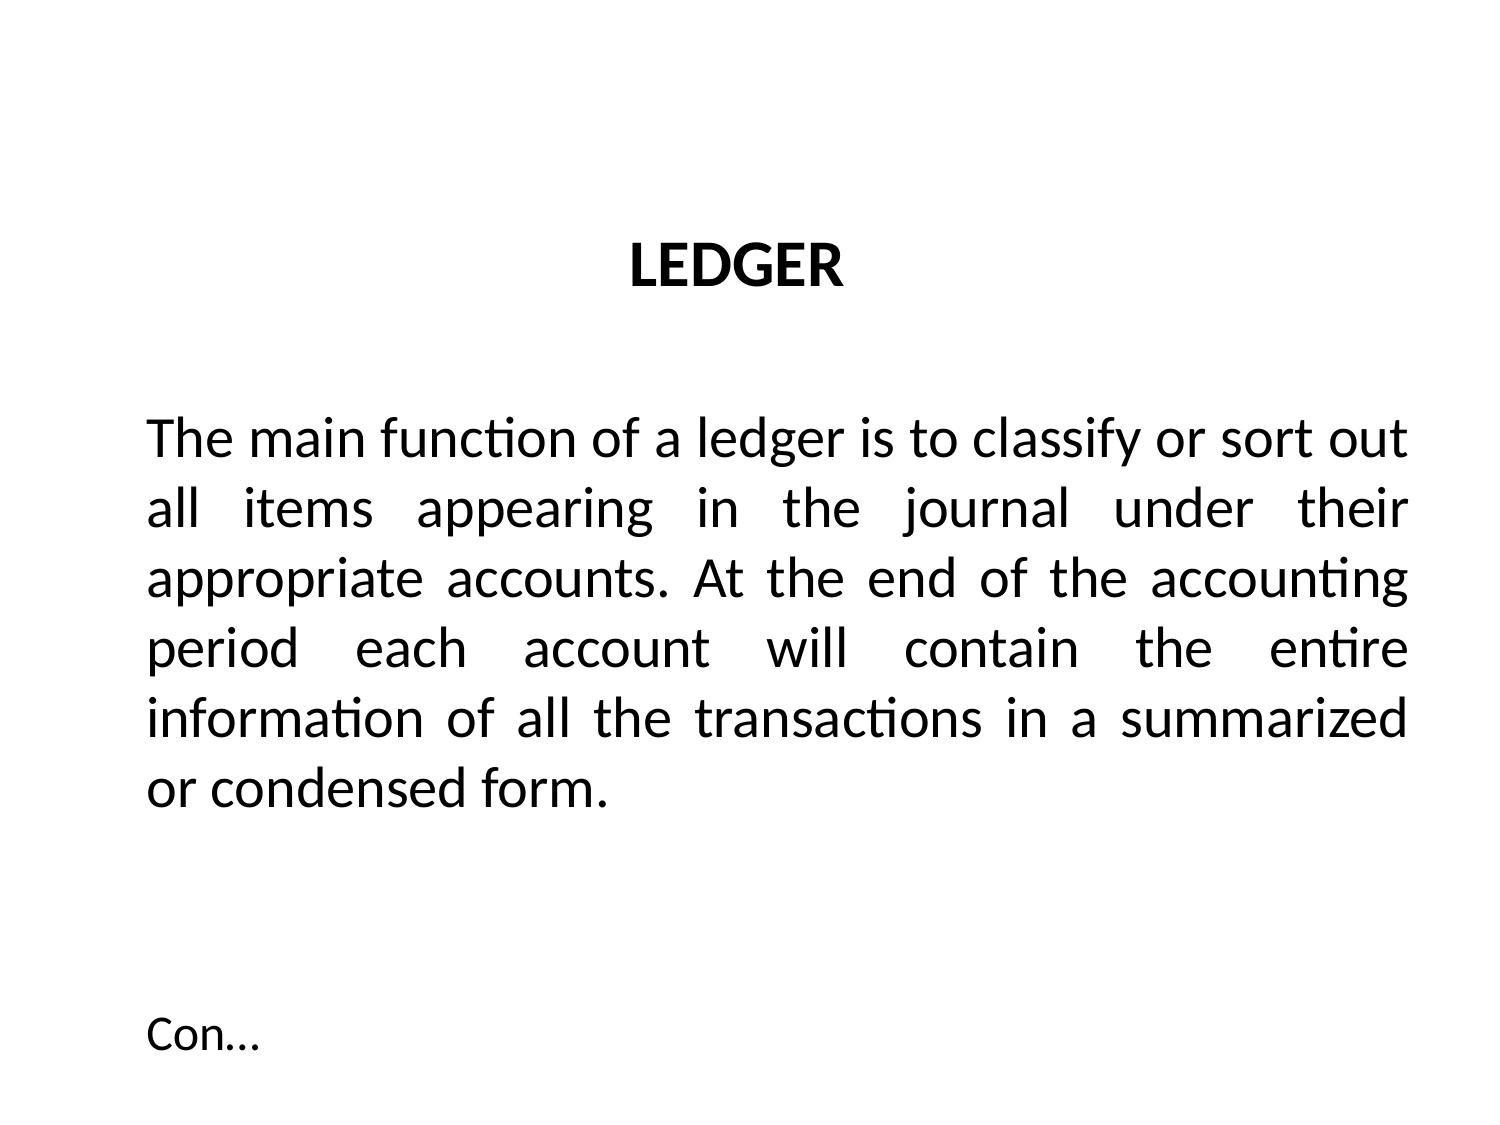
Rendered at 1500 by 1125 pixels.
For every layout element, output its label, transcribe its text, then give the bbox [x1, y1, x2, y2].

title LEDGER [337, 137, 1138, 299]
list The main function of a ledger is to classify or sort out all items appearing in the journal under their appropriate accounts. At the end of the accounting period each account will contain the entire information of all the transactions in a summarized or condensed form. Con… [75, 299, 1425, 1100]
